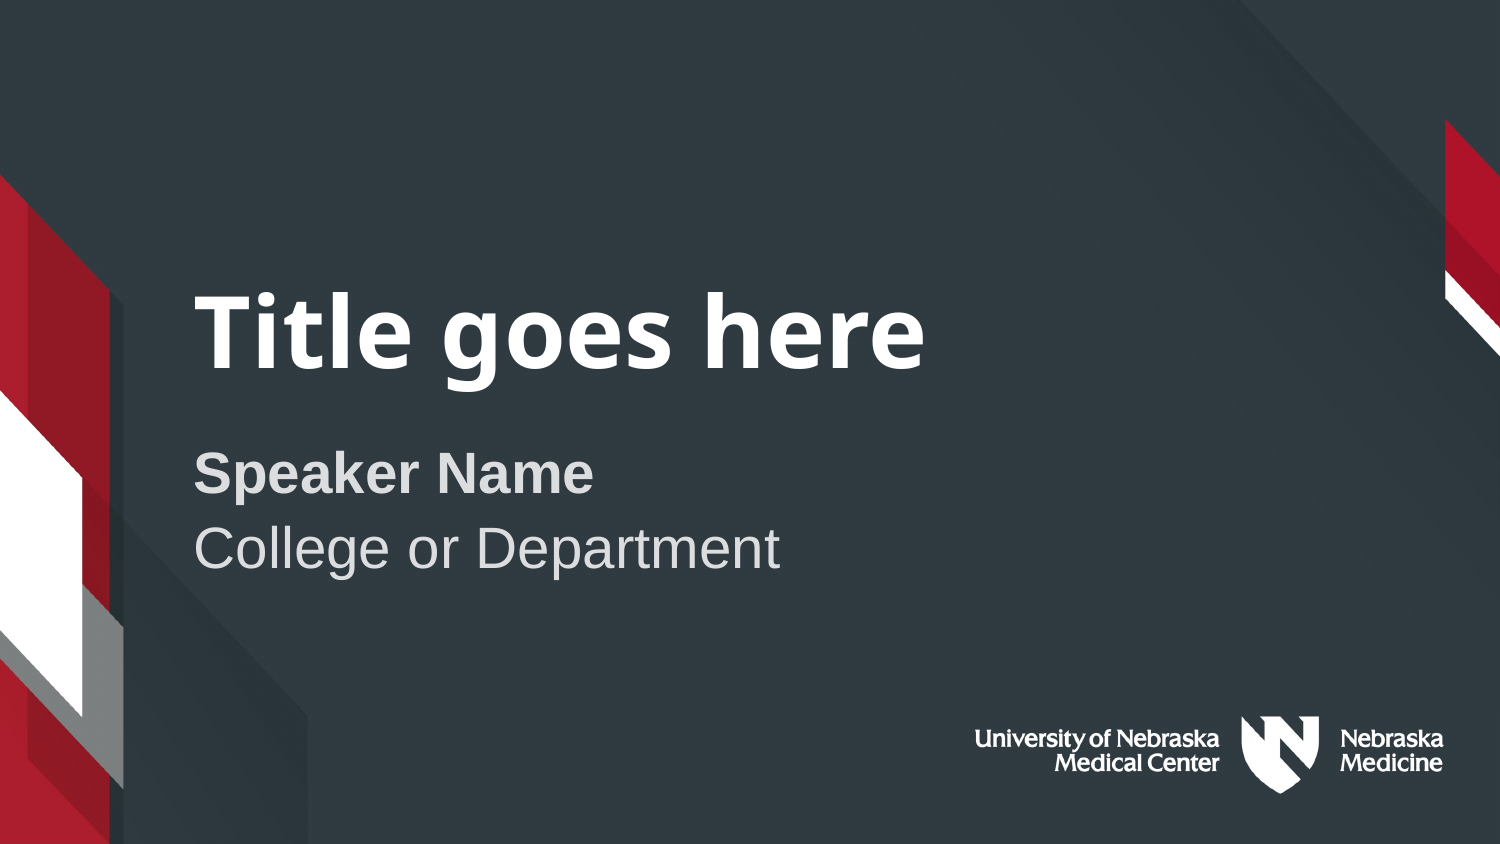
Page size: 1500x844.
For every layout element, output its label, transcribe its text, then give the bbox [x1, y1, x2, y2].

picture [0, 0, 1500, 844]
subtitle Speaker Name College or Department [178, 436, 1342, 649]
title Title goes here [178, 157, 1342, 388]
